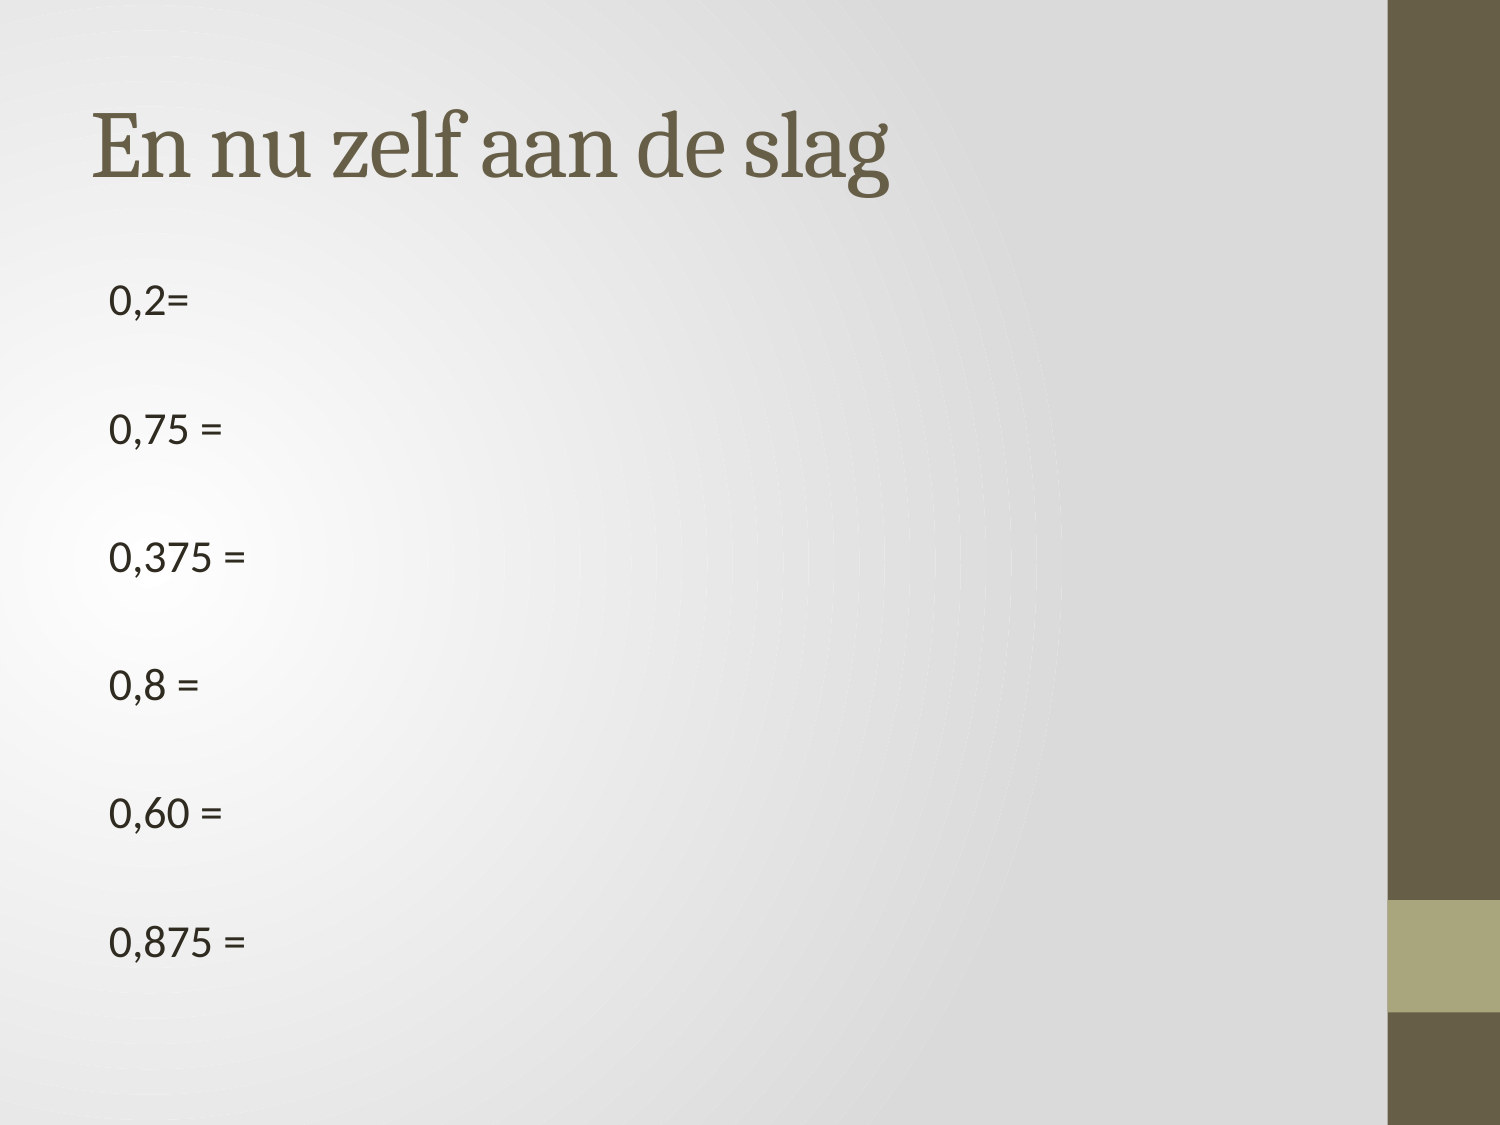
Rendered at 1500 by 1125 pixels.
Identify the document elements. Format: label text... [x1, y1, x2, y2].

list 0,2= 0,75 = 0,375 = 0,8 = 0,60 = 0,875 = [75, 262, 1325, 1050]
title En nu zelf aan de slag [75, 45, 1325, 233]
